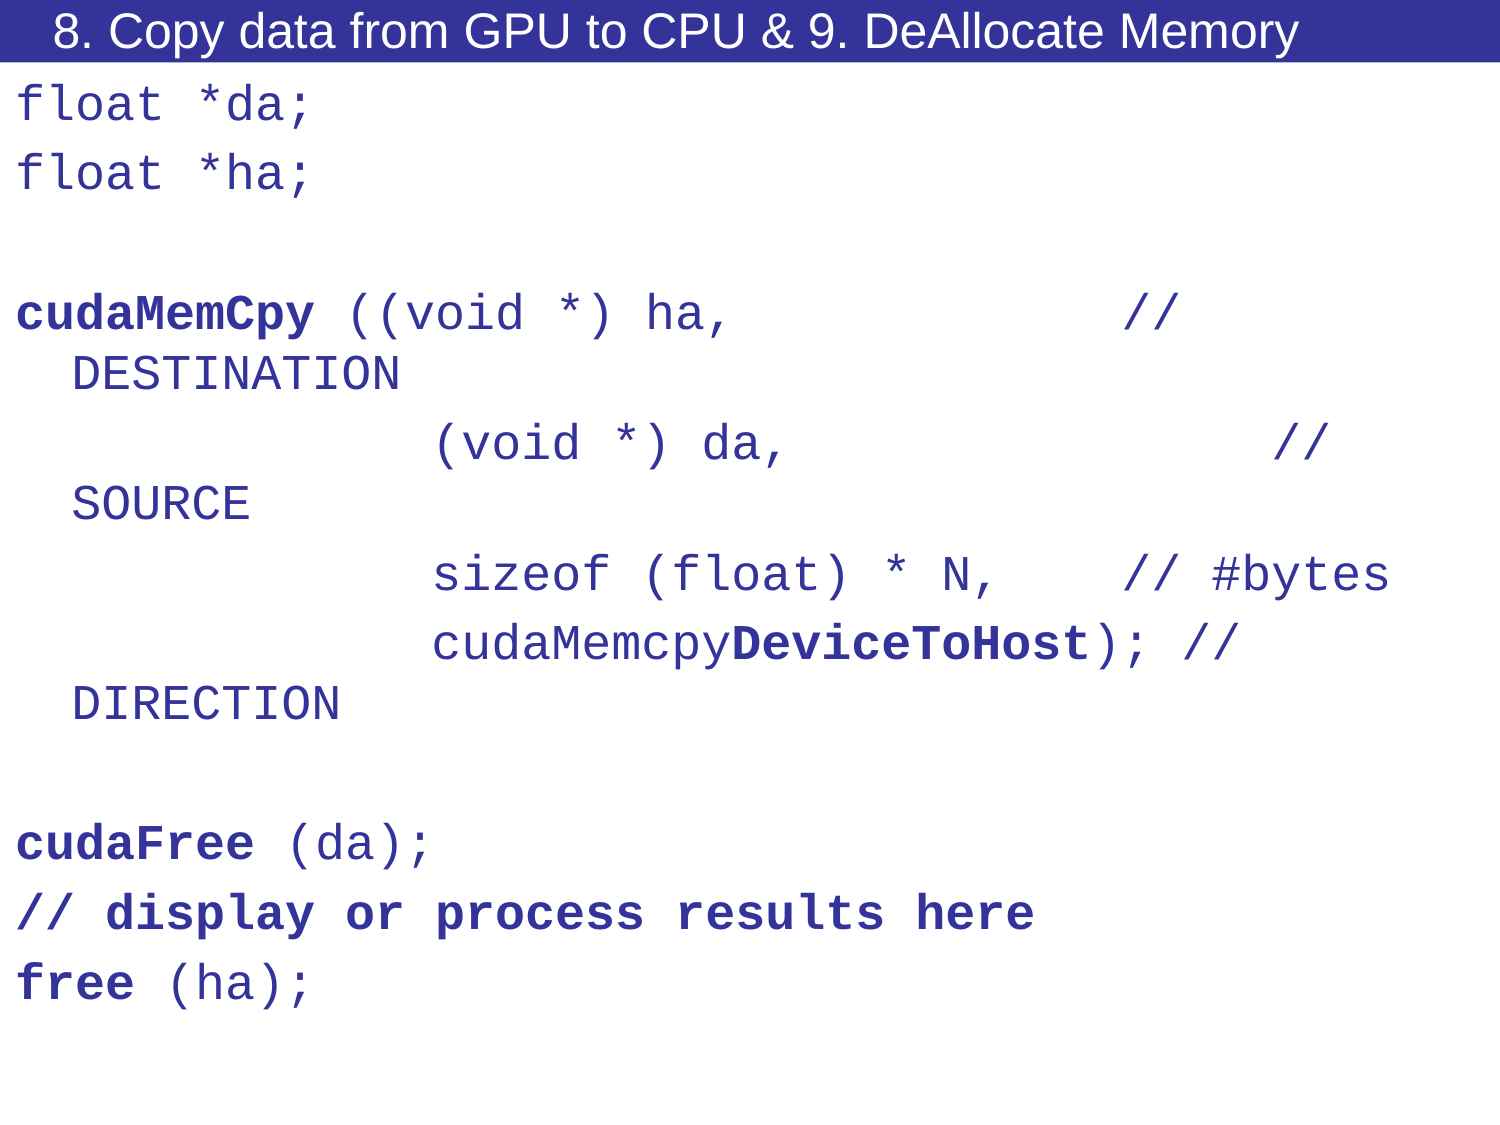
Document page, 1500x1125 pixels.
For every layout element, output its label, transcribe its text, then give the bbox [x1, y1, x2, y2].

title 8. Copy data from GPU to CPU & 9. DeAllocate Memory [37, 7, 1426, 51]
list float *da; float *ha; cudaMemCpy ((void *) ha, // DESTINATION (void *) da, // SOURCE sizeof (float) * N, // #bytes cudaMemcpyDeviceToHost); // DIRECTION cudaFree (da); // display or process results here free (ha); [0, 62, 1500, 1125]
